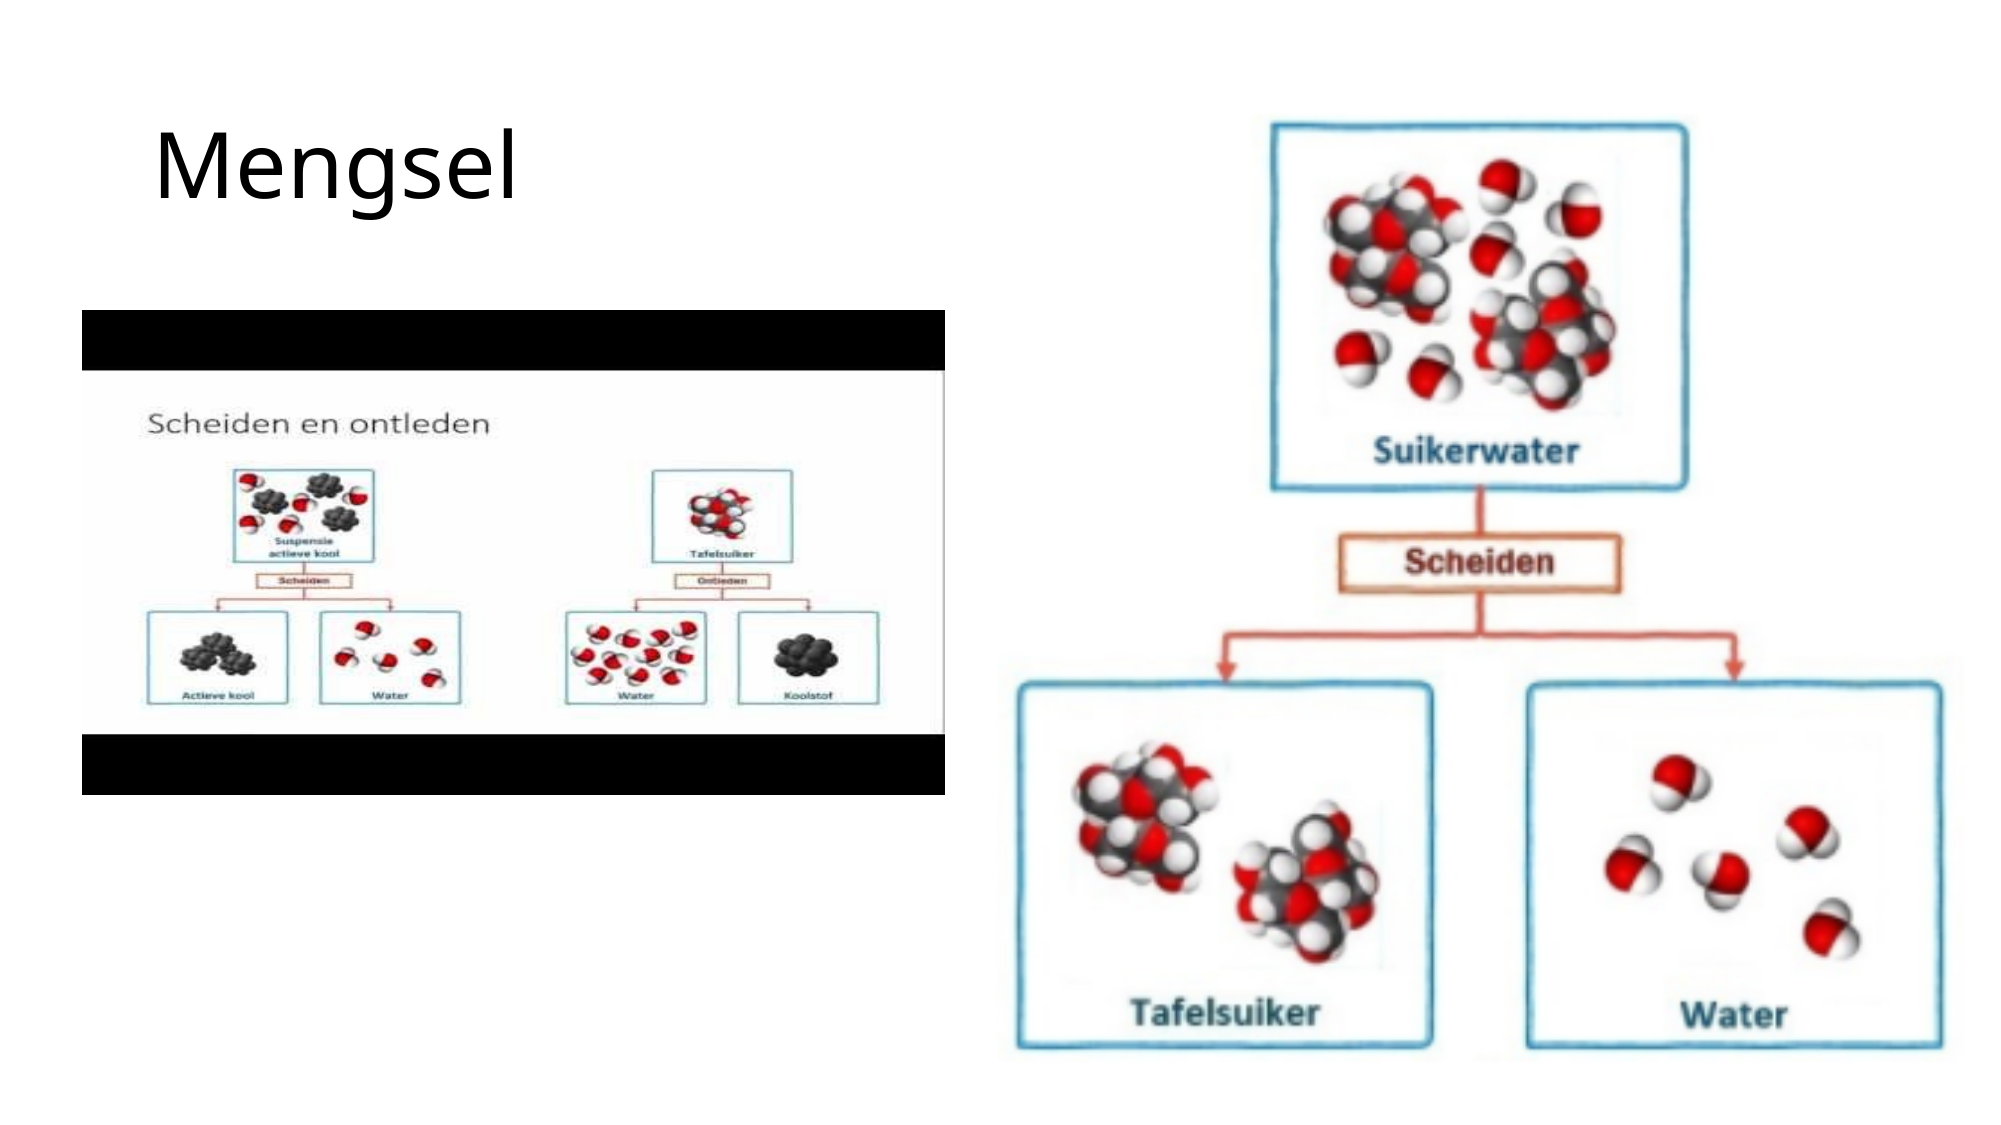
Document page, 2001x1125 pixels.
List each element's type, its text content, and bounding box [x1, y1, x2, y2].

picture [997, 59, 2000, 1089]
title Mengsel [137, 59, 997, 278]
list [81, 309, 946, 795]
